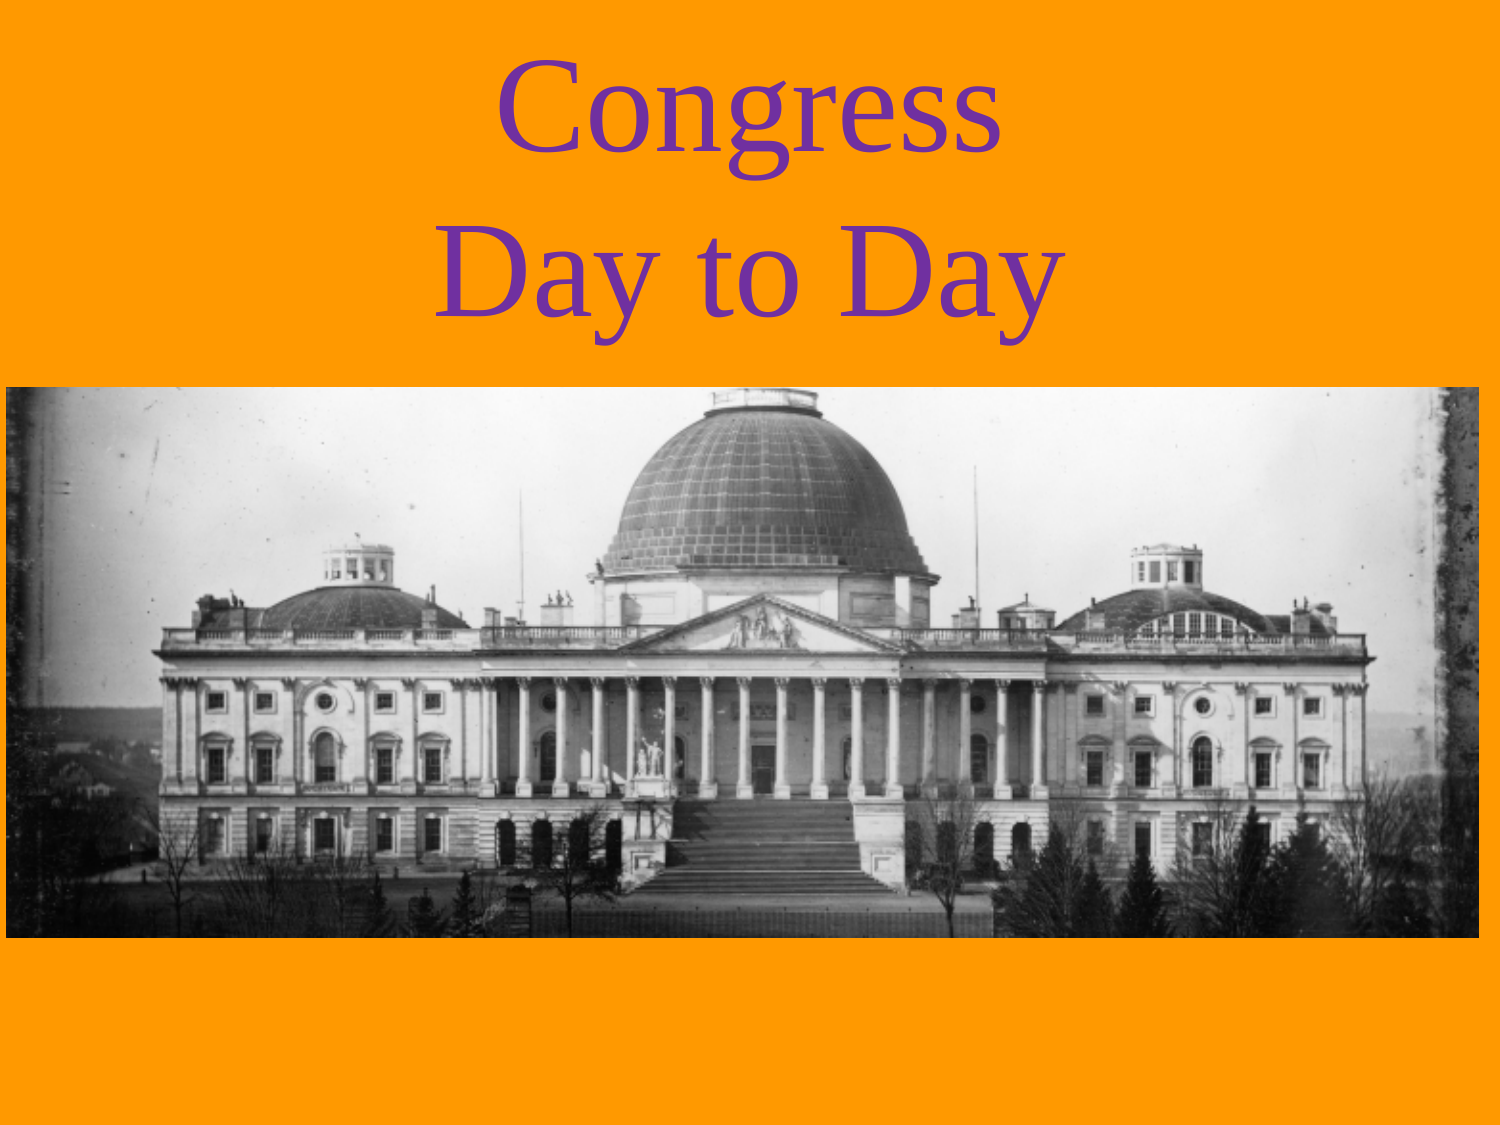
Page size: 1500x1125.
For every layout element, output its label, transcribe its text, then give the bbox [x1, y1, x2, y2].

title Congress Day to Day [75, 45, 1425, 313]
picture [5, 387, 1479, 938]
